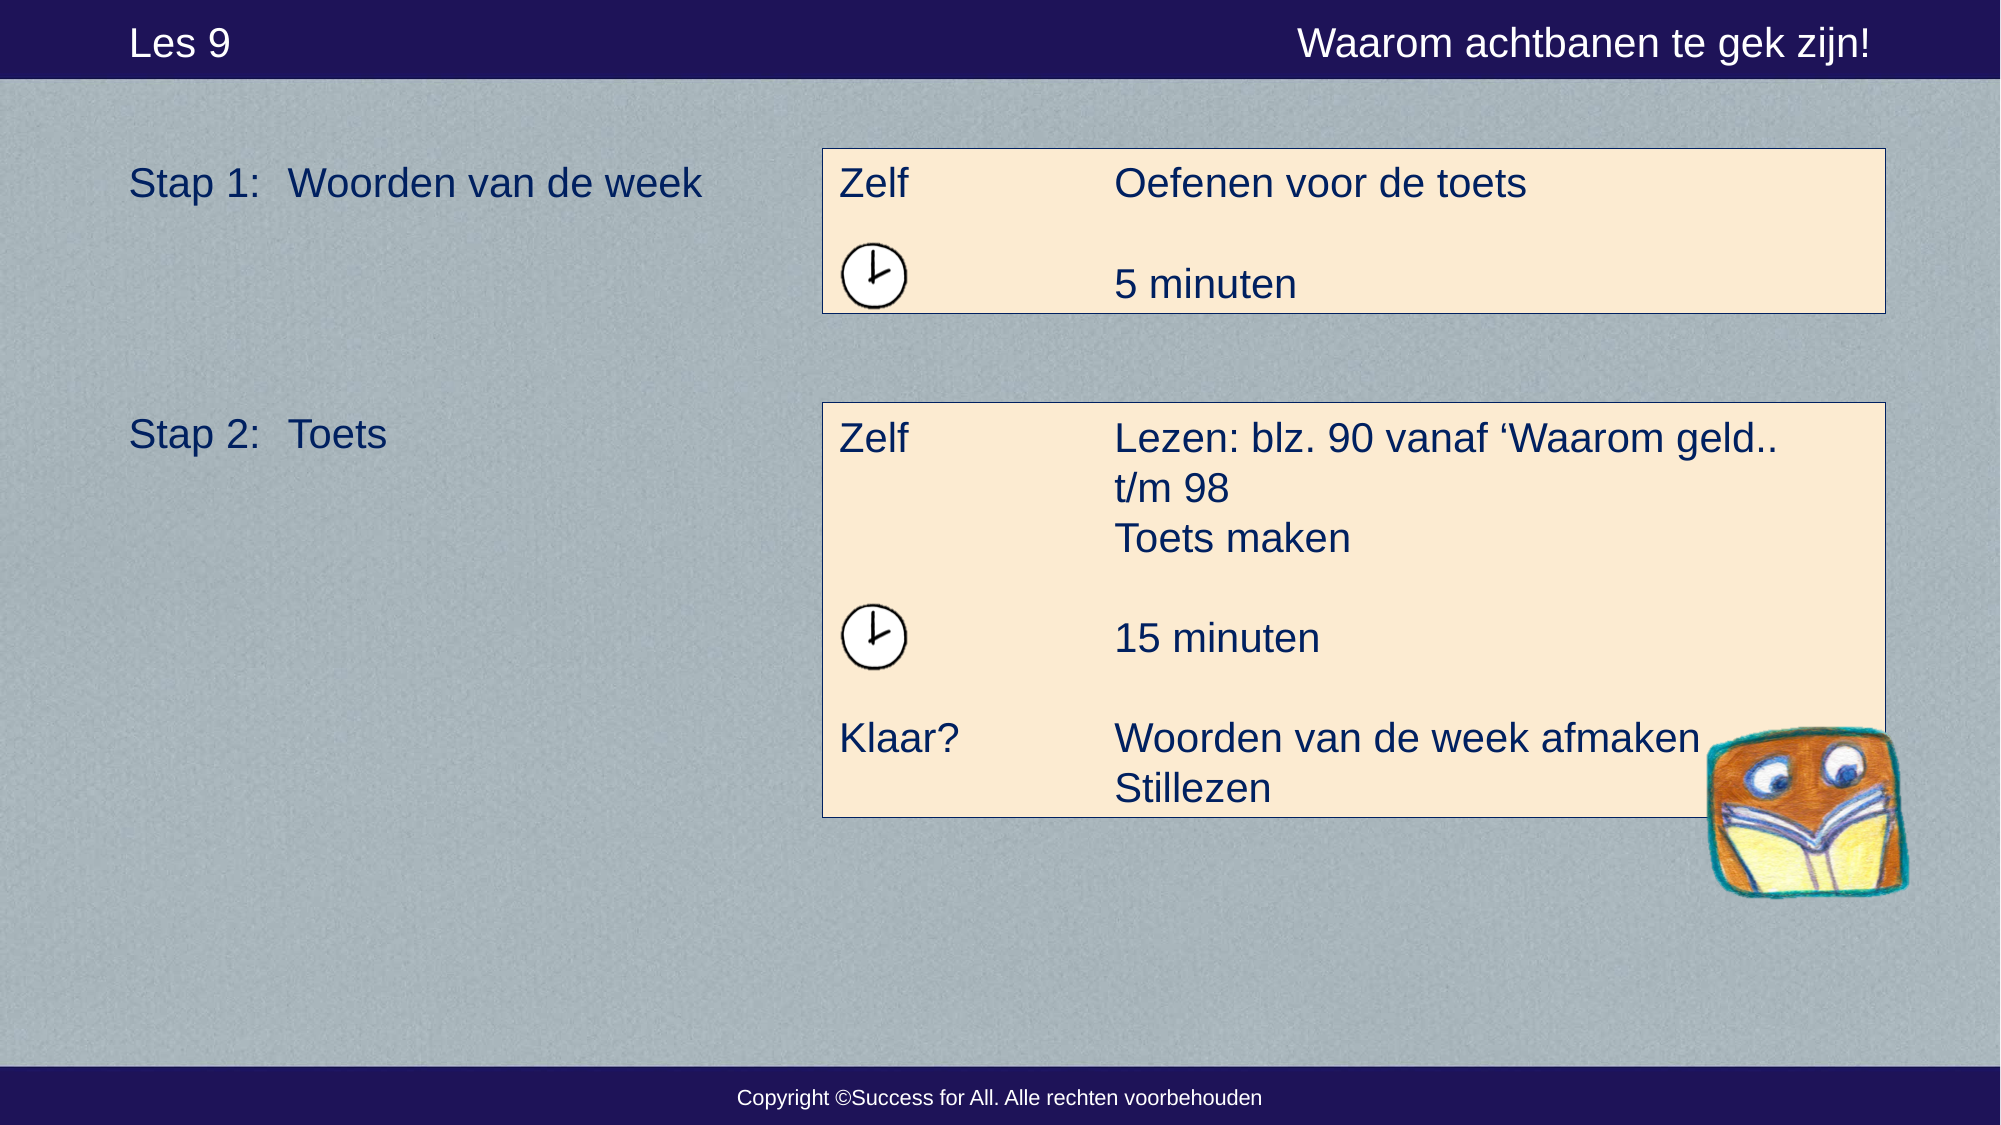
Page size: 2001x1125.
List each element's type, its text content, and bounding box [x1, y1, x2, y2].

text_box Zelf Lezen: blz. 90 vanaf ‘Waarom geld.. t/m 98 Toets maken 15 minuten Klaar? Woorden van de week afmaken Stillezen [822, 402, 1886, 818]
text_box Copyright ©Success for All. Alle rechten voorbehouden [0, 1076, 2000, 1125]
text_box Waarom achtbanen te gek zijn! [999, 8, 1886, 73]
picture [0, 0, 2001, 1125]
text_box Les 9 [114, 8, 354, 73]
text_box Stap 1: Woorden van de week Stap 2: Toets [114, 148, 907, 764]
text_box Zelf Oefenen voor de toets 5 minuten [822, 148, 1886, 314]
